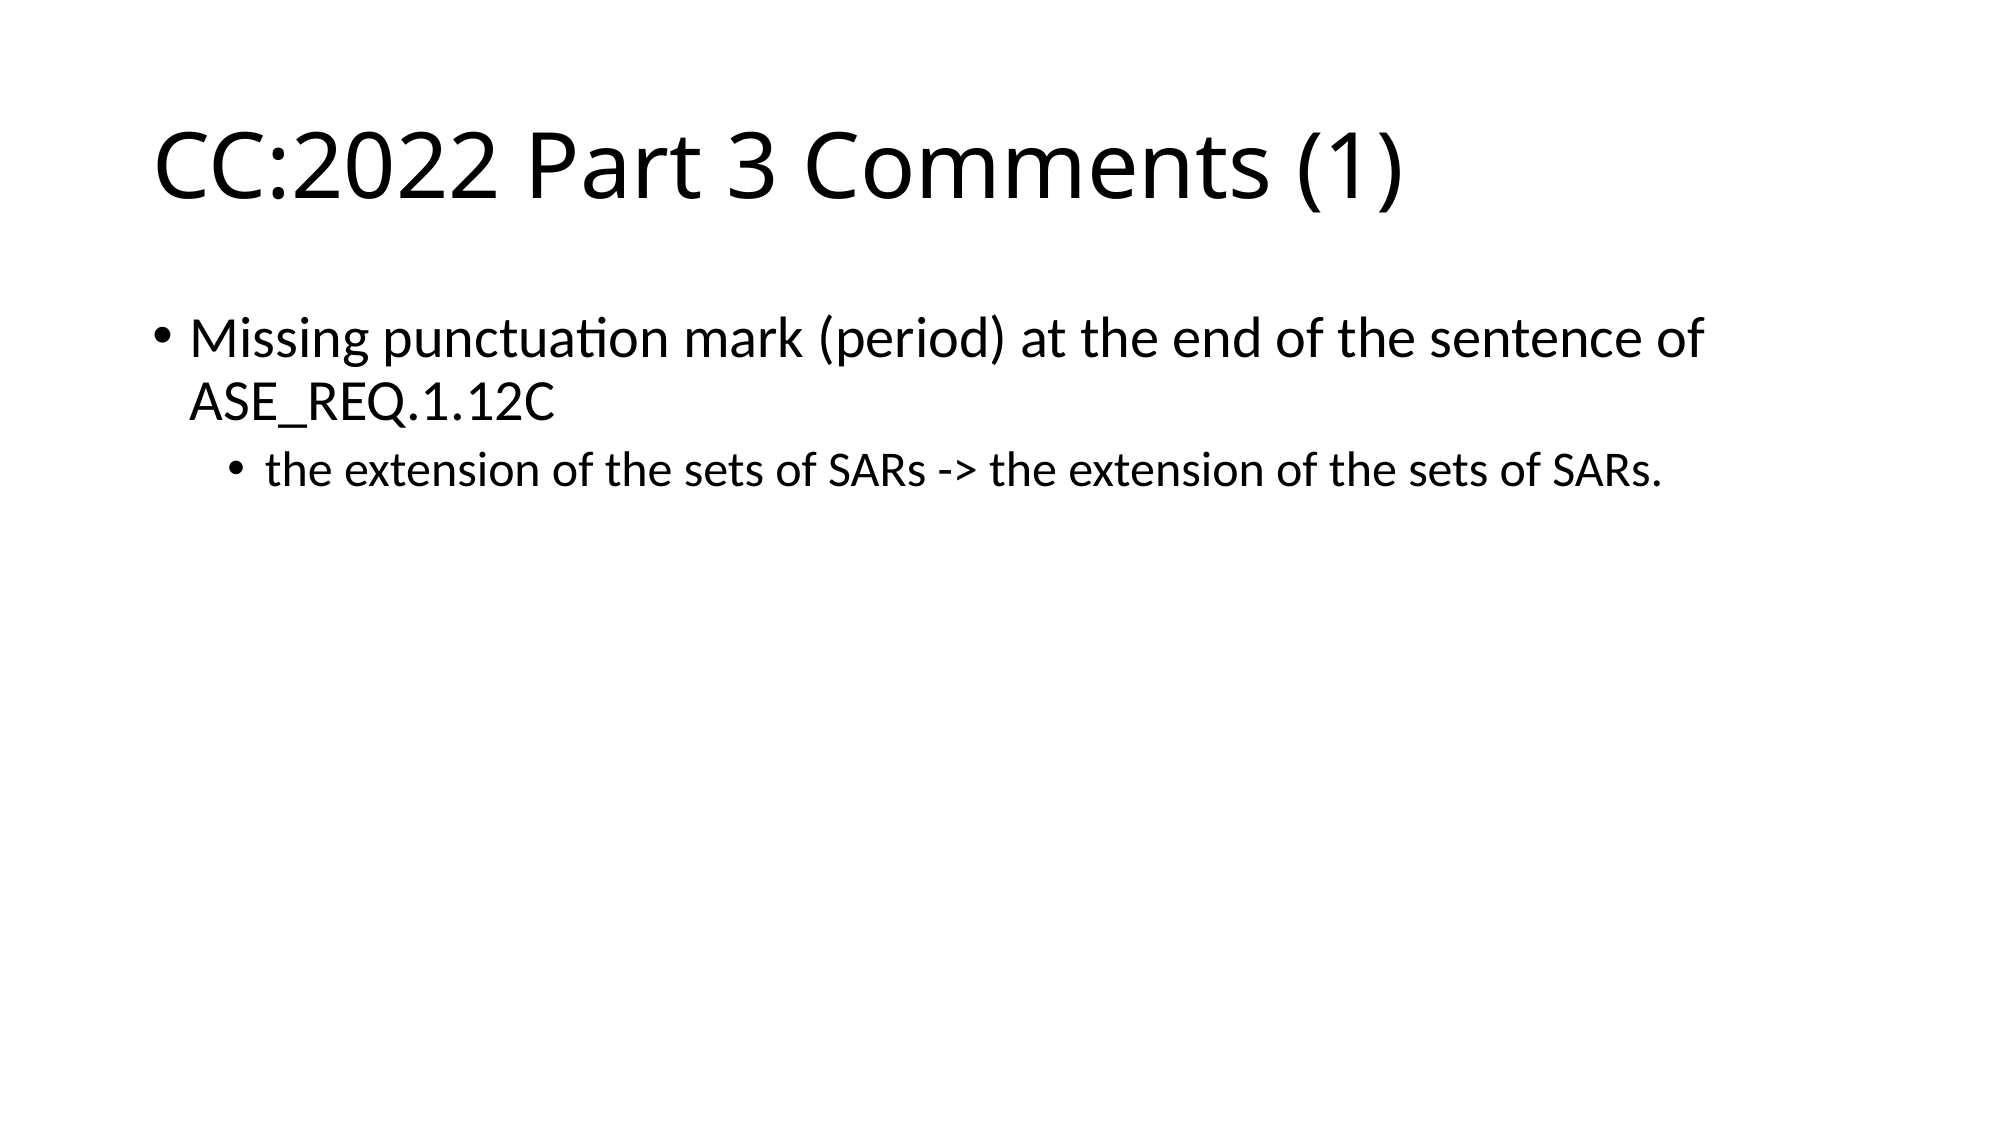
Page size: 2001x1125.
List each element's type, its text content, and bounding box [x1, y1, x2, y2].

list Missing punctuation mark (period) at the end of the sentence of ASE_REQ.1.12C the extension of the sets of SARs -> the extension of the sets of SARs. [137, 299, 1863, 1014]
title CC:2022 Part 3 Comments (1) [137, 59, 1863, 278]
